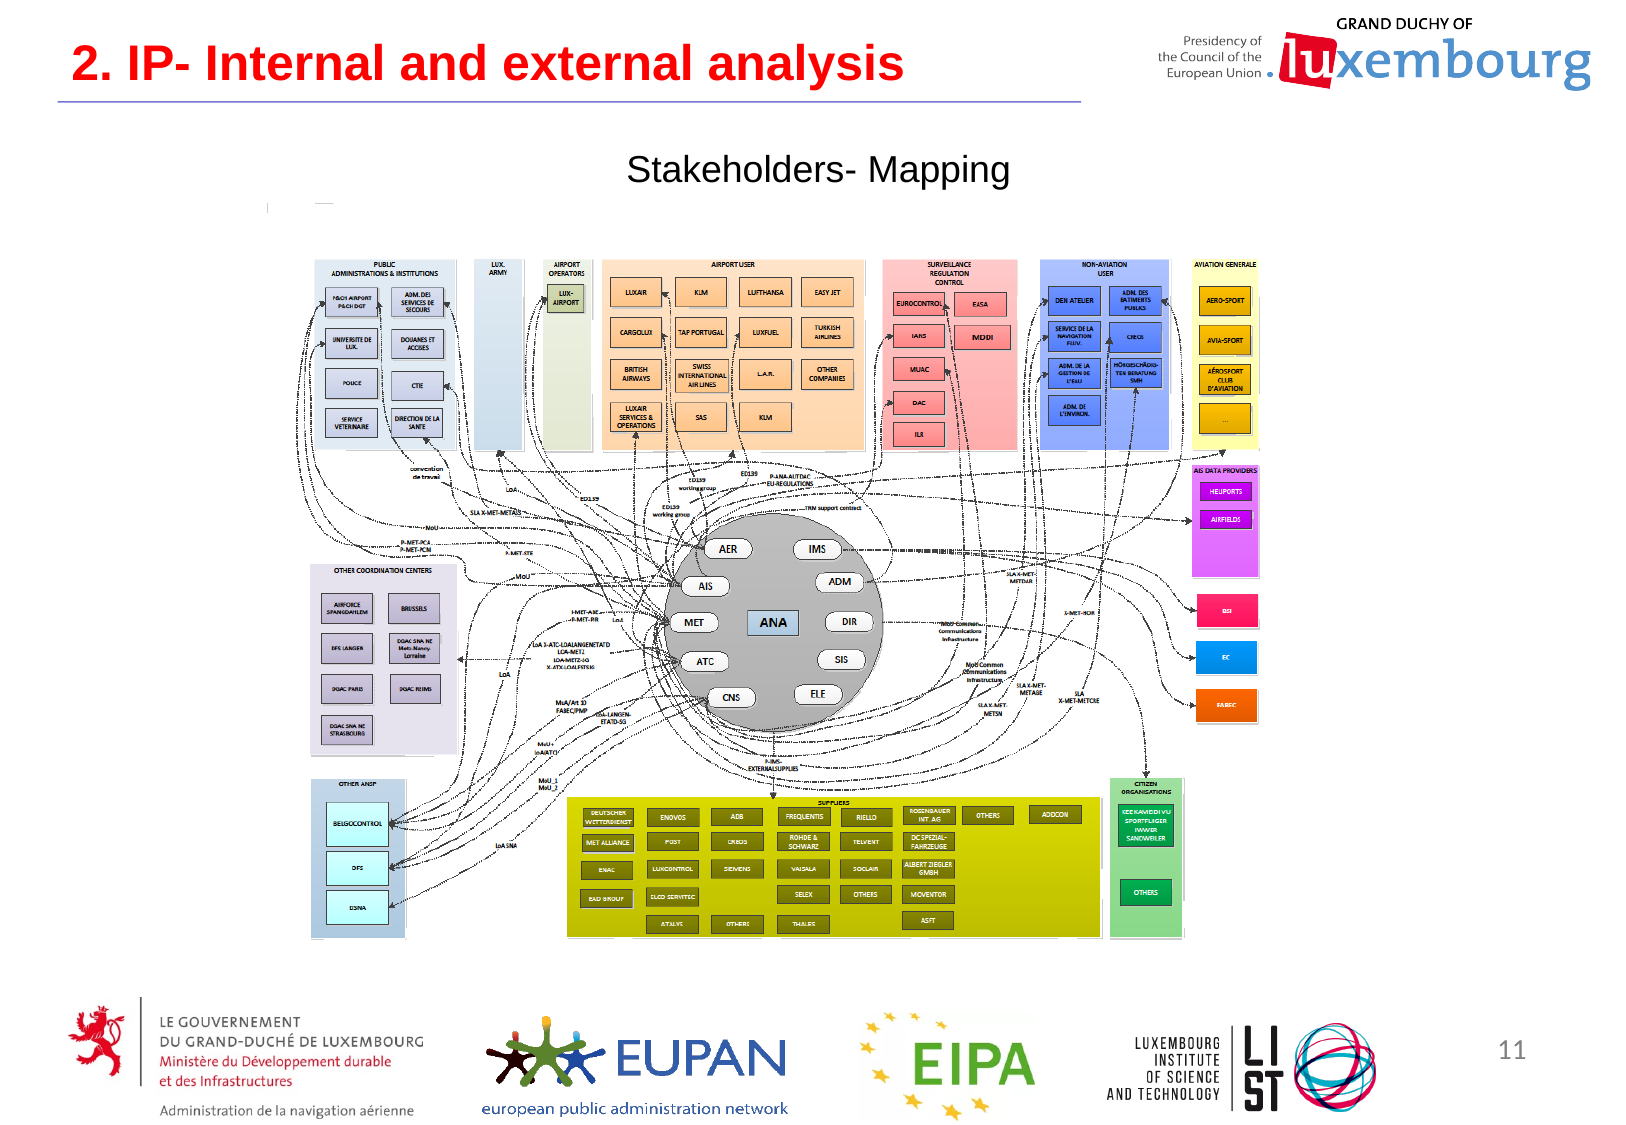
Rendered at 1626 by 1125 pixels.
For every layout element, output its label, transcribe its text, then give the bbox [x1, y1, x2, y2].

text_box Stakeholders- Mapping [505, 137, 1132, 197]
slide_number 11 [1426, 1023, 1542, 1107]
picture [68, 997, 423, 1120]
picture [1158, 18, 1591, 91]
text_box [266, 201, 1345, 965]
picture [1107, 1023, 1376, 1112]
text_box 2. IP- Internal and external analysis [56, 18, 1108, 102]
picture [482, 1016, 788, 1117]
picture [859, 1012, 1035, 1121]
